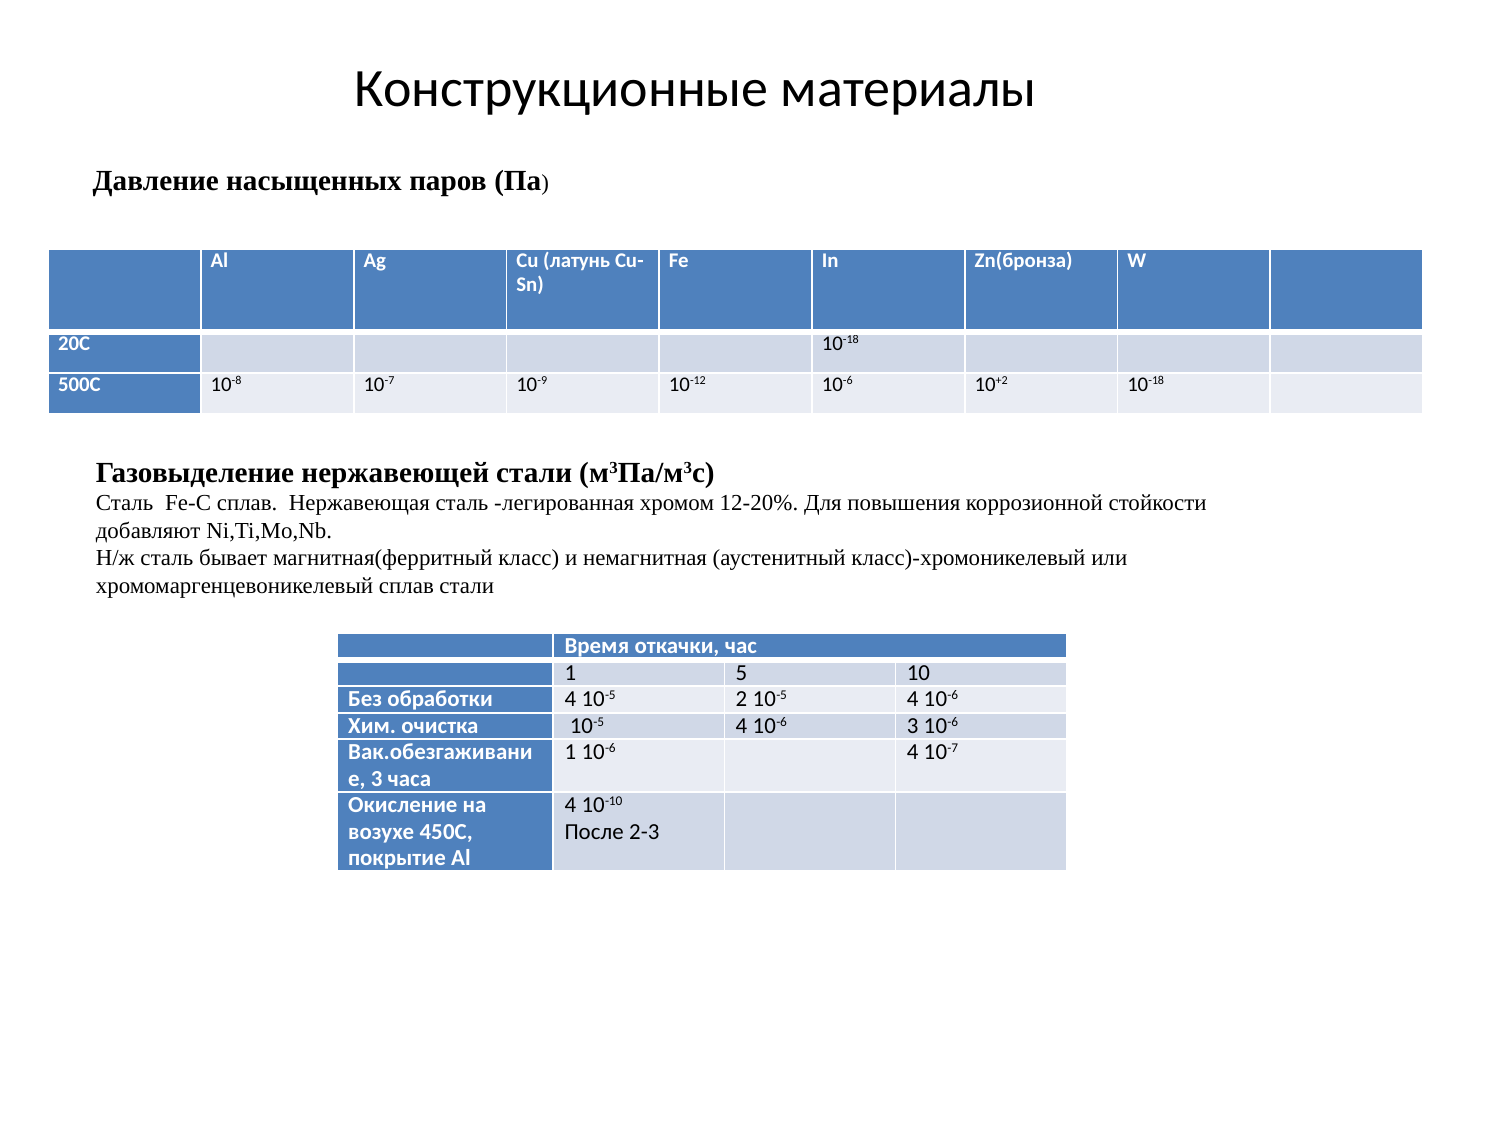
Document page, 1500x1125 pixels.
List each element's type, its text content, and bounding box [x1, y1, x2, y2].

table_header [338, 651, 552, 657]
table_cell [660, 335, 811, 372]
table_cell 10-5 [554, 714, 724, 738]
table_cell 10-12 [660, 374, 811, 413]
table_header Время откачки, час [554, 651, 1066, 657]
table_cell 10+2 [966, 374, 1117, 413]
text_box Газовыделение нержавеющeй стали (м3Па/м3с) Сталь Fe-C сплав. Нержавеющая сталь -легированная хромом 12-20%. Для повышения коррозионной стойкости добавляют Ni,Ti,Mo,Nb. Н/ж сталь бывает магнитная(ферритный класс) и немагнитная (аустенитный класс)-хромоникелевый или хромомаргенцевоникелевый сплав стали [80, 445, 1323, 651]
table_cell 4 10-6 [725, 714, 895, 738]
table_header In [813, 250, 964, 329]
table_cell [1118, 335, 1269, 372]
table_cell [725, 793, 895, 870]
table_cell 10-18 [813, 335, 964, 372]
table_cell 10-7 [355, 374, 506, 413]
table_header [1271, 250, 1422, 329]
table_cell [338, 663, 552, 685]
table_cell [1271, 335, 1422, 372]
table_cell 1 10-6 [554, 740, 724, 791]
table_cell 4 10-7 [896, 740, 1066, 791]
table_cell 10-8 [202, 374, 353, 413]
table_header Zn(бронза) [966, 250, 1117, 329]
table_cell Вак.обезгаживание, 3 часа [338, 740, 552, 791]
table_cell [896, 793, 1066, 870]
table_cell [355, 335, 506, 372]
title Конструкционные материалы [75, 45, 1317, 126]
table_header Al [202, 250, 353, 329]
table_header [49, 250, 200, 329]
table_cell 10-18 [1118, 374, 1269, 413]
table_cell [1271, 374, 1422, 413]
table_cell [725, 740, 895, 791]
table_header Fe [660, 250, 811, 329]
table_cell 10-9 [507, 374, 658, 413]
table_cell 500C [49, 374, 200, 413]
table_cell 4 10-5 [554, 687, 724, 712]
table_cell Окисление на возухе 450С, покрытие Al [338, 793, 552, 870]
table_cell Хим. очистка [338, 714, 552, 738]
table_cell 4 10-6 [896, 687, 1066, 712]
table_cell [202, 335, 353, 372]
table_cell 20C [49, 335, 200, 372]
table_cell 2 10-5 [725, 687, 895, 712]
table_header Ag [355, 250, 506, 329]
table_cell [966, 335, 1117, 372]
table_cell 4 10-10 После 2-3 [554, 793, 724, 870]
table_cell 10-6 [813, 374, 964, 413]
table_cell 3 10-6 [896, 714, 1066, 738]
text_box Давление насыщенных паров (Па) [77, 153, 1261, 249]
table_cell 1 [554, 663, 724, 685]
table_cell Без обработки [338, 687, 552, 712]
table_header Cu (латунь Cu-Sn) [507, 250, 658, 329]
table_cell [507, 335, 658, 372]
table_header W [1118, 250, 1269, 329]
table_cell 10 [896, 663, 1066, 685]
table_cell 5 [725, 663, 895, 685]
